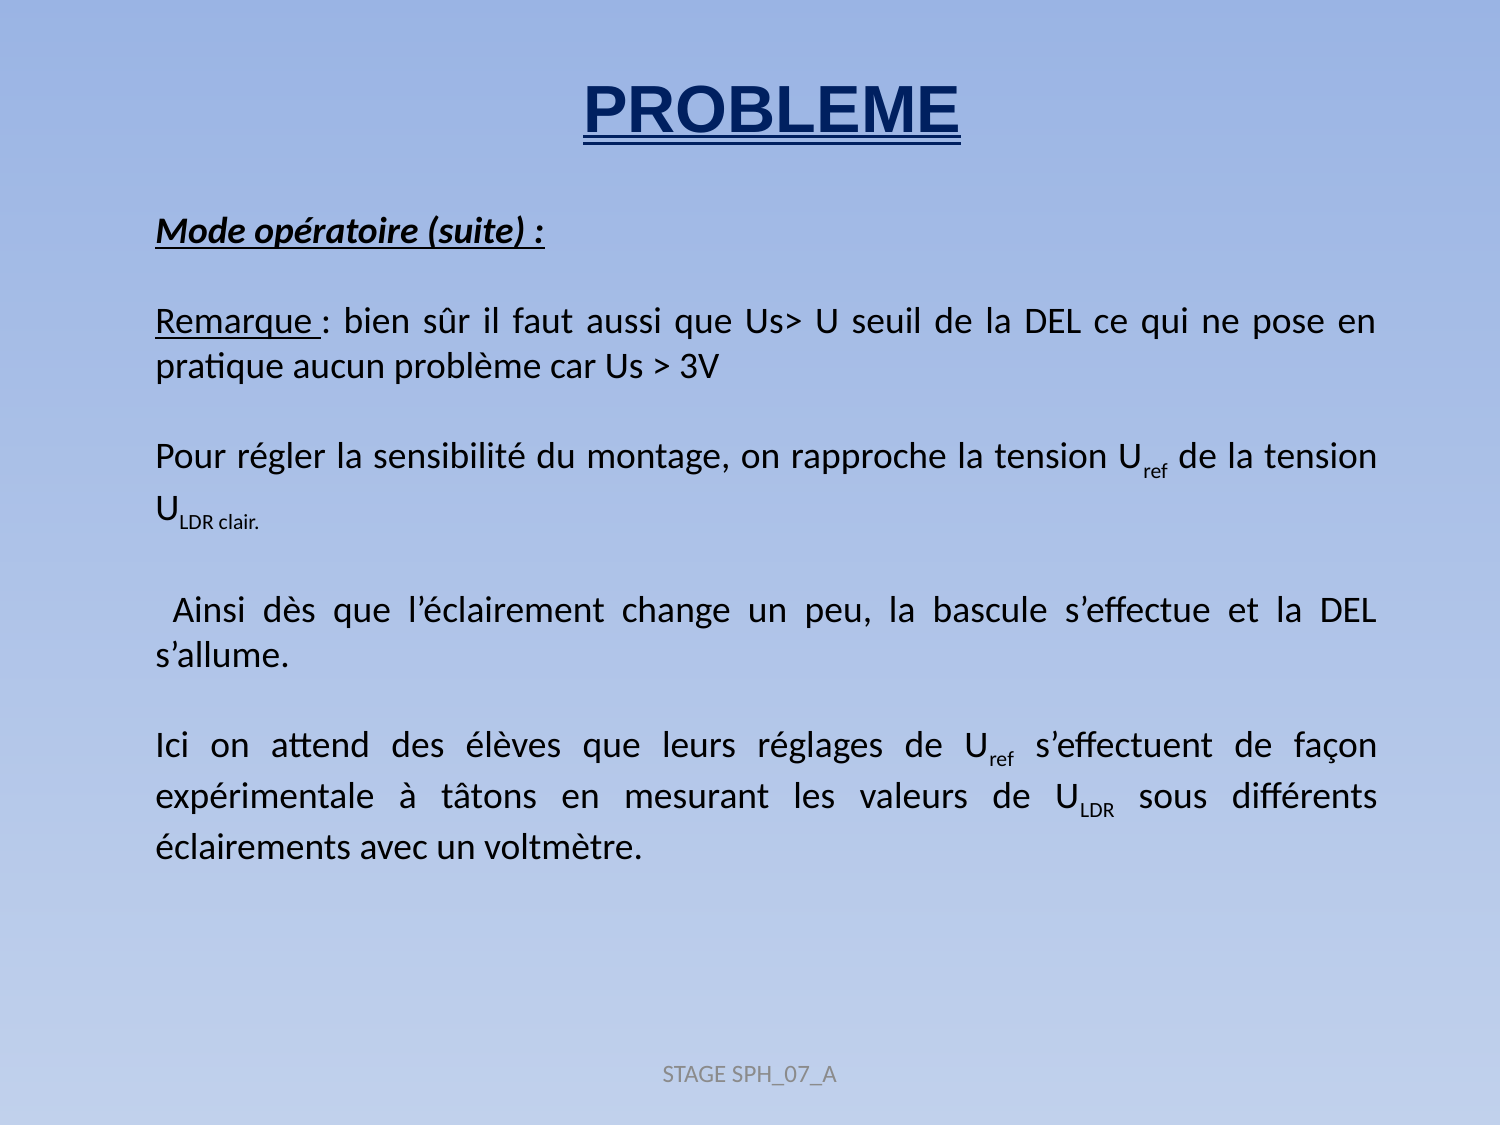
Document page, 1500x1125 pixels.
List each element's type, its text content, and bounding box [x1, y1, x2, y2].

text_box PROBLEME [163, 58, 1381, 154]
footer STAGE SPH_07_A [512, 1042, 988, 1103]
text_box Mode opératoire (suite) : Remarque : bien sûr il faut aussi que Us> U seuil de la DEL ce qui ne pose en pratique aucun problème car Us > 3V Pour régler la sensibilité du montage, on rapproche la tension Uref de la tension ULDR clair. Ainsi dès que l’éclairement change un peu, la bascule s’effectue et la DEL s’allume. Ici on attend des élèves que leurs réglages de Uref s’effectuent de façon expérimentale à tâtons en mesurant les valeurs de ULDR sous différents éclairements avec un voltmètre. [140, 199, 1393, 965]
